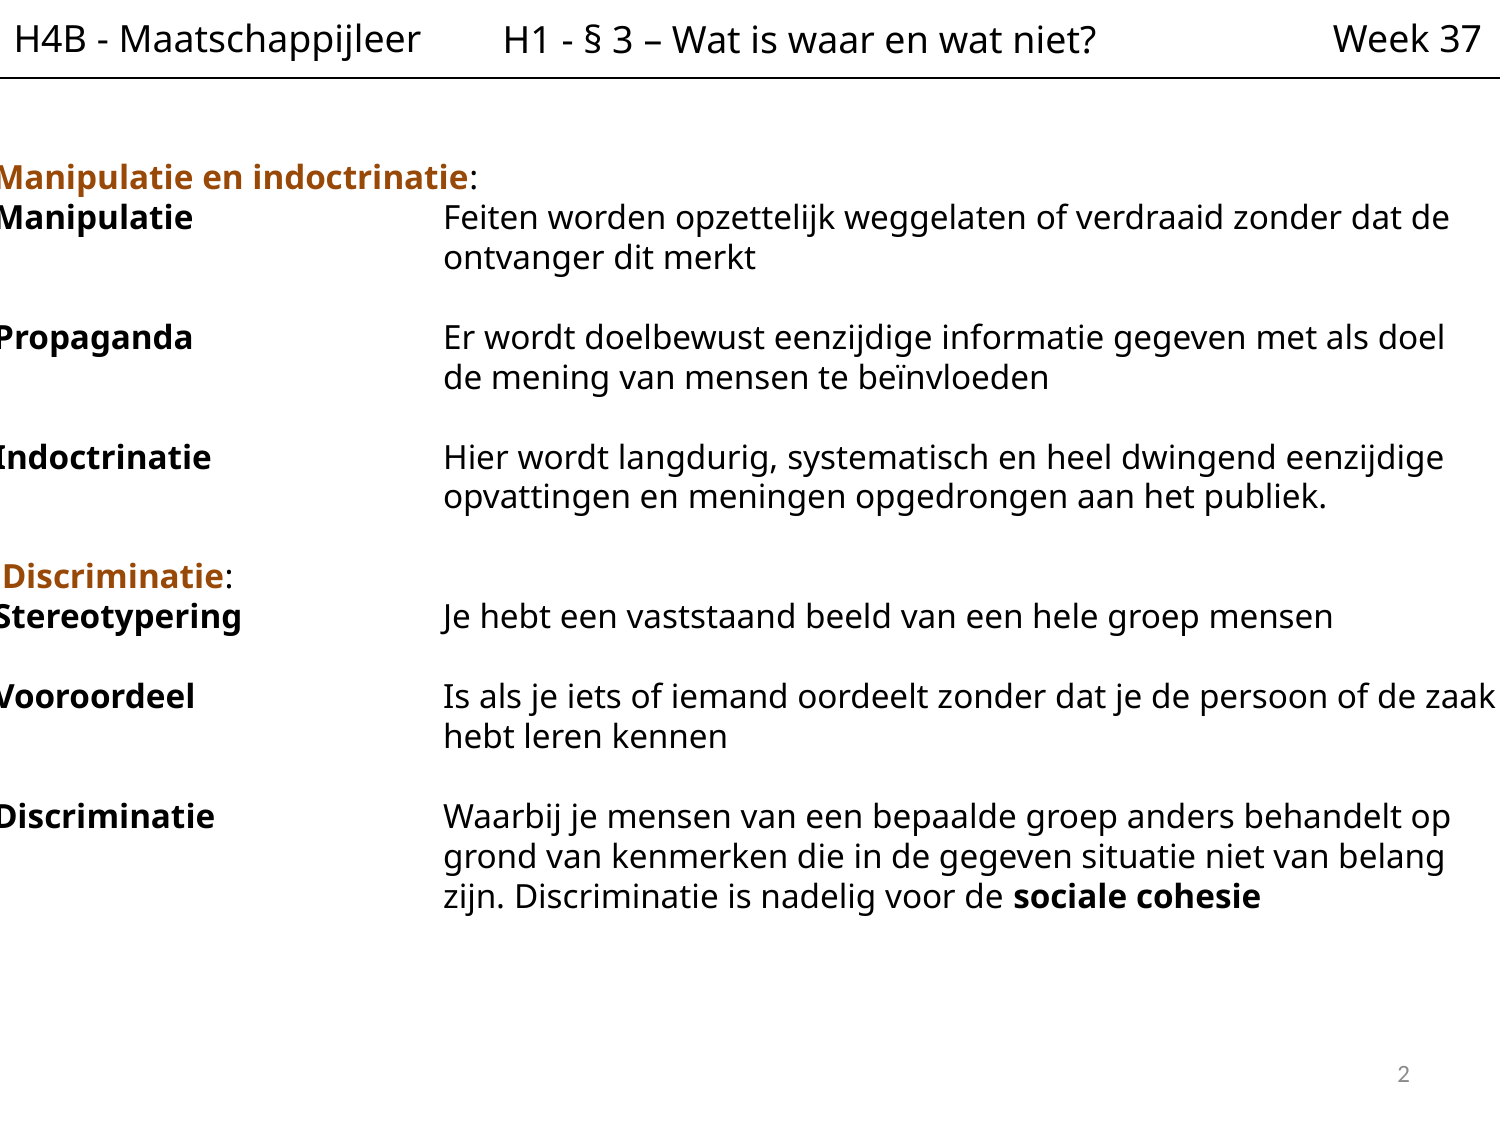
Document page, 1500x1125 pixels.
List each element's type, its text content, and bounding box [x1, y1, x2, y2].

text_box Week 37 [1318, 7, 1498, 67]
text_box H4B - Maatschappijleer [0, 7, 437, 67]
slide_number 2 [1074, 1042, 1425, 1103]
text_box Manipulatie en indoctrinatie: Manipulatie Feiten worden opzettelijk weggelaten of verdraaid zonder dat de ontvanger dit merkt Propaganda Er wordt doelbewust eenzijdige informatie gegeven met als doel de mening van mensen te beïnvloeden Indoctrinatie Hier wordt langdurig, systematisch en heel dwingend eenzijdige opvattingen en meningen opgedrongen aan het publiek. Discriminatie: Stereotypering Je hebt een vaststaand beeld van een hele groep mensen Vooroordeel Is als je iets of iemand oordeelt zonder dat je de persoon of de zaak hebt leren kennen Discriminatie Waarbij je mensen van een bepaalde groep anders behandelt op grond van kenmerken die in de gegeven situatie niet van belang zijn. Discriminatie is nadelig voor de sociale cohesie [0, 148, 1500, 963]
text_box H1 - § 3 – Wat is waar en wat niet? [487, 8, 1112, 68]
